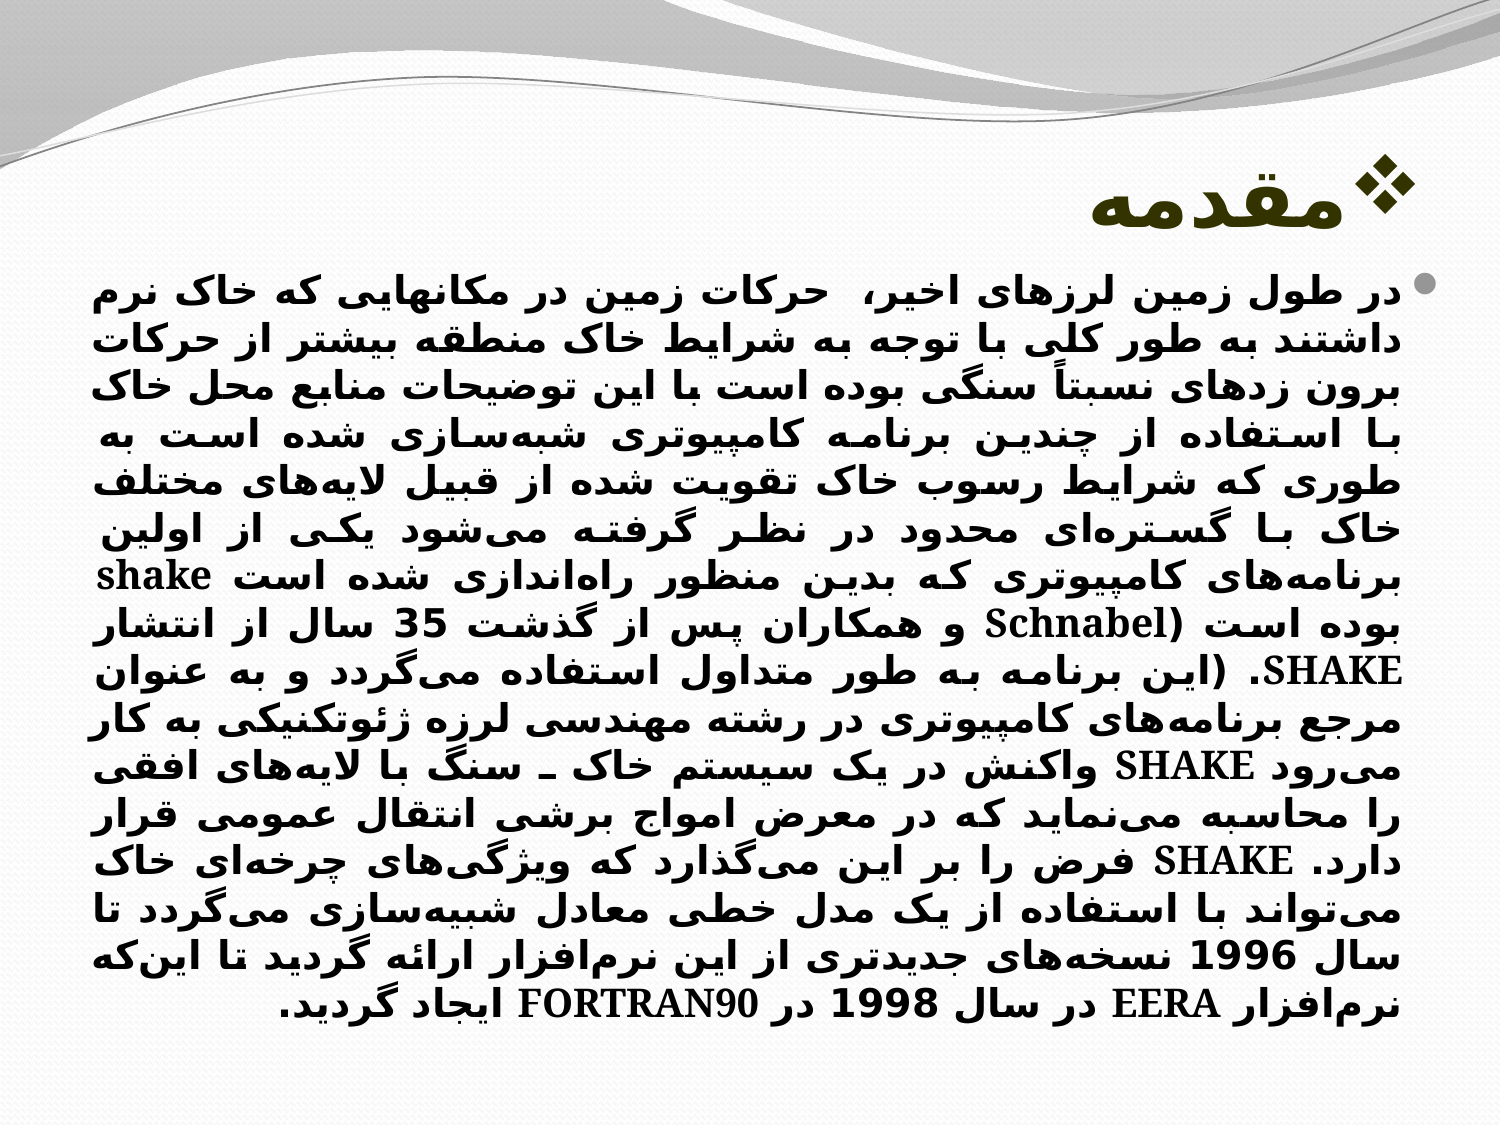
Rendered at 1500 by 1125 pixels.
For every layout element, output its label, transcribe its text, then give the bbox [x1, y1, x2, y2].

list در طول زمین لرزهای اخیر، حرکات زمین در مکانهایی که خاک نرم داشتند به طور کلی با توجه به شرایط خاک منطقه بیشتر از حرکات برون زدهای نسبتاً سنگی بوده است با این توضیحات منابع محل خاک با استفاده از چندین برنامه کامپیوتری شبه‌سازی شده است به طوری که شرایط رسوب خاک تقویت شده از قبیل لایه‌های مختلف خاک با گستره‌ای محدود در نظر گرفته می‌شود یکی از اولین برنامه‌های کامپیوتری که بدین منظور راه‌اندازی شده است shake بوده است (Schnabel و همکاران پس از گذشت 35 سال از انتشار SHAKE. (این برنامه به طور متداول استفاده می‌گردد و به عنوان مرجع برنامه‌های کامپیوتری در رشته مهندسی لرزه ژئوتکنیکی به کار می‌رود SHAKE واکنش در یک سیستم خاک ـ سنگ با لایه‌های افقی را محاسبه می‌نماید که در معرض امواج برشی انتقال عمومی قرار دارد. SHAKE فرض را بر این می‌گذارد که ویژگی‌های چرخه‌ای خاک می‌تواند با استفاده از یک مدل خطی معادل شبیه‌سازی می‌گردد تا سال 1996 نسخه‌های جدیدتری از این نرم‌افزار ارائه گردید تا این‌که نرم‌افزار EERA در سال 1998 در FORTRAN90 ایجاد گردید. [75, 257, 1454, 1043]
title مقدمه [75, 93, 1425, 245]
